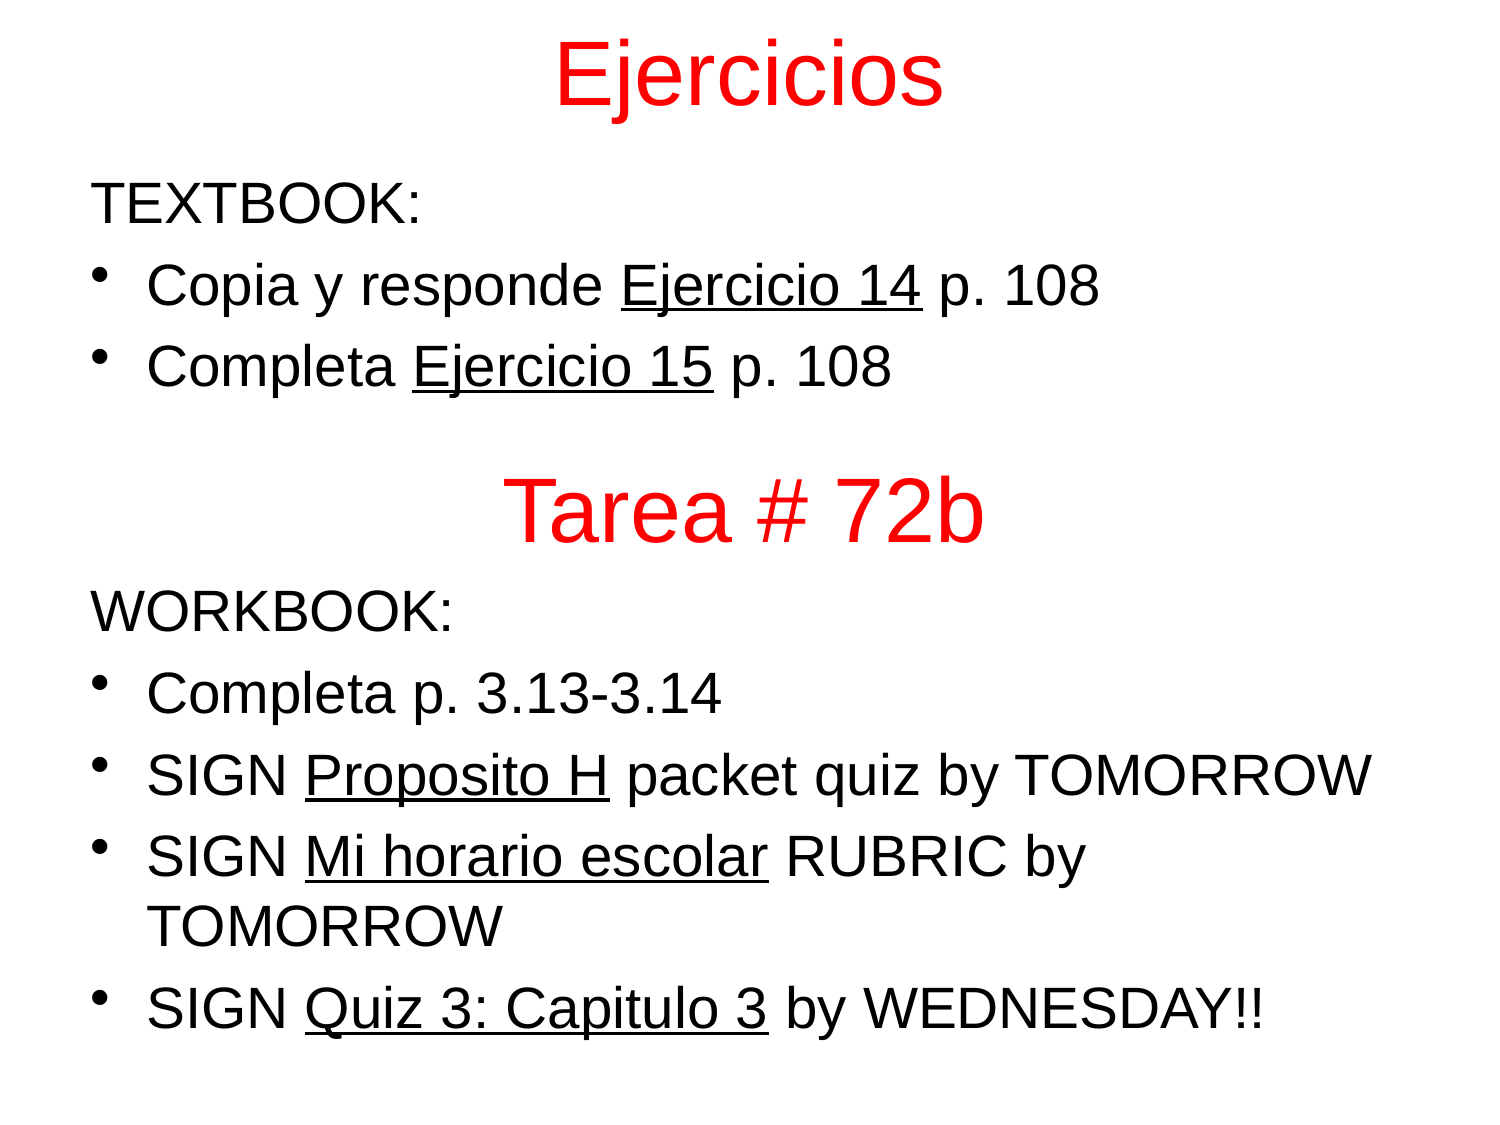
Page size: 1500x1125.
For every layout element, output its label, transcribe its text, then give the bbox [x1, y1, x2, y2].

text_box Tarea # 72b [69, 412, 1420, 600]
title Ejercicios [75, 0, 1425, 157]
list TEXTBOOK: Copia y responde Ejercicio 14 p. 108 Completa Ejercicio 15 p. 108 WORKBOOK: Completa p. 3.13-3.14 SIGN Proposito H packet quiz by TOMORROW SIGN Mi horario escolar RUBRIC by TOMORROW SIGN Quiz 3: Capitulo 3 by WEDNESDAY!! [75, 157, 1425, 900]
